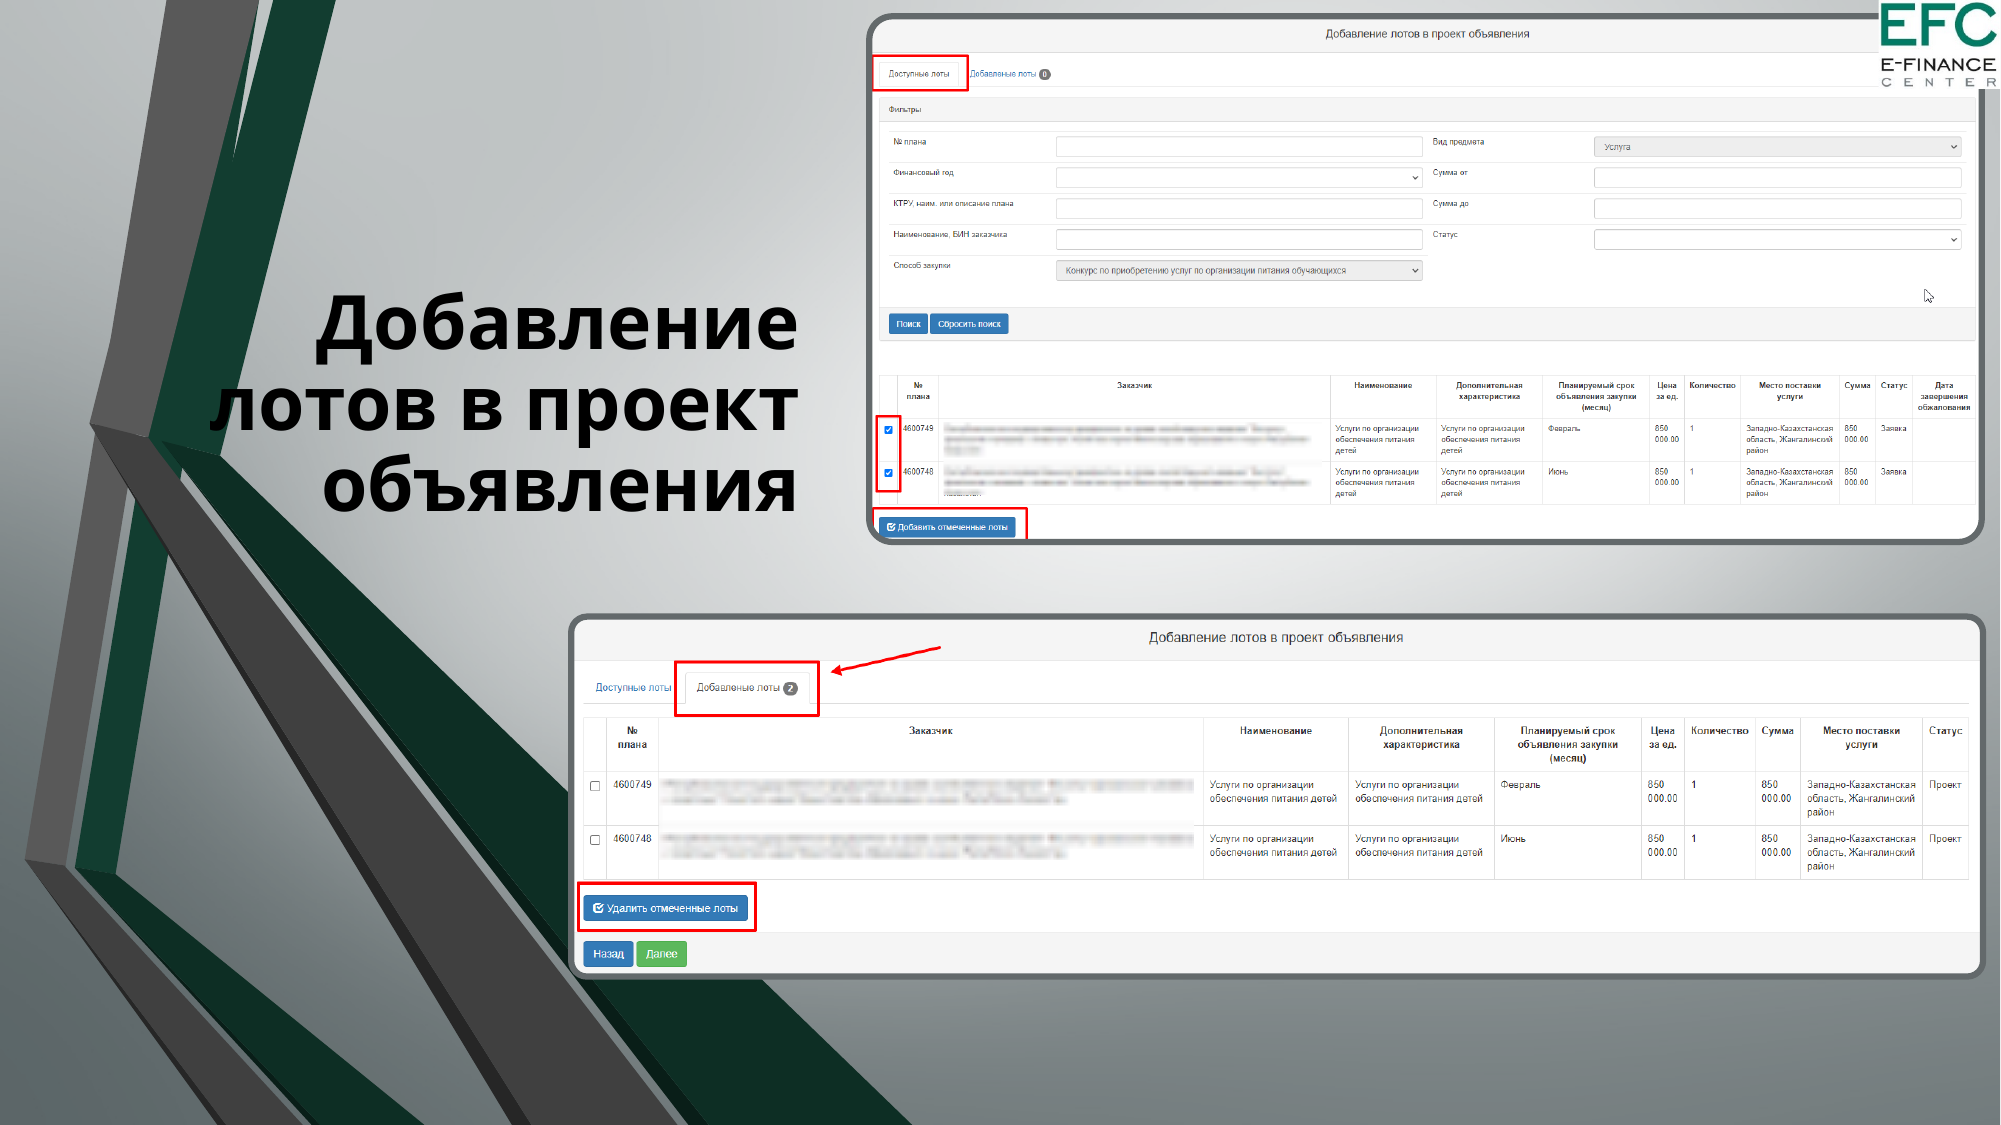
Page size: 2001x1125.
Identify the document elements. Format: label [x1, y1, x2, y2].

text_box [89, 0, 913, 1125]
picture [869, 0, 2001, 543]
picture [570, 616, 1984, 977]
